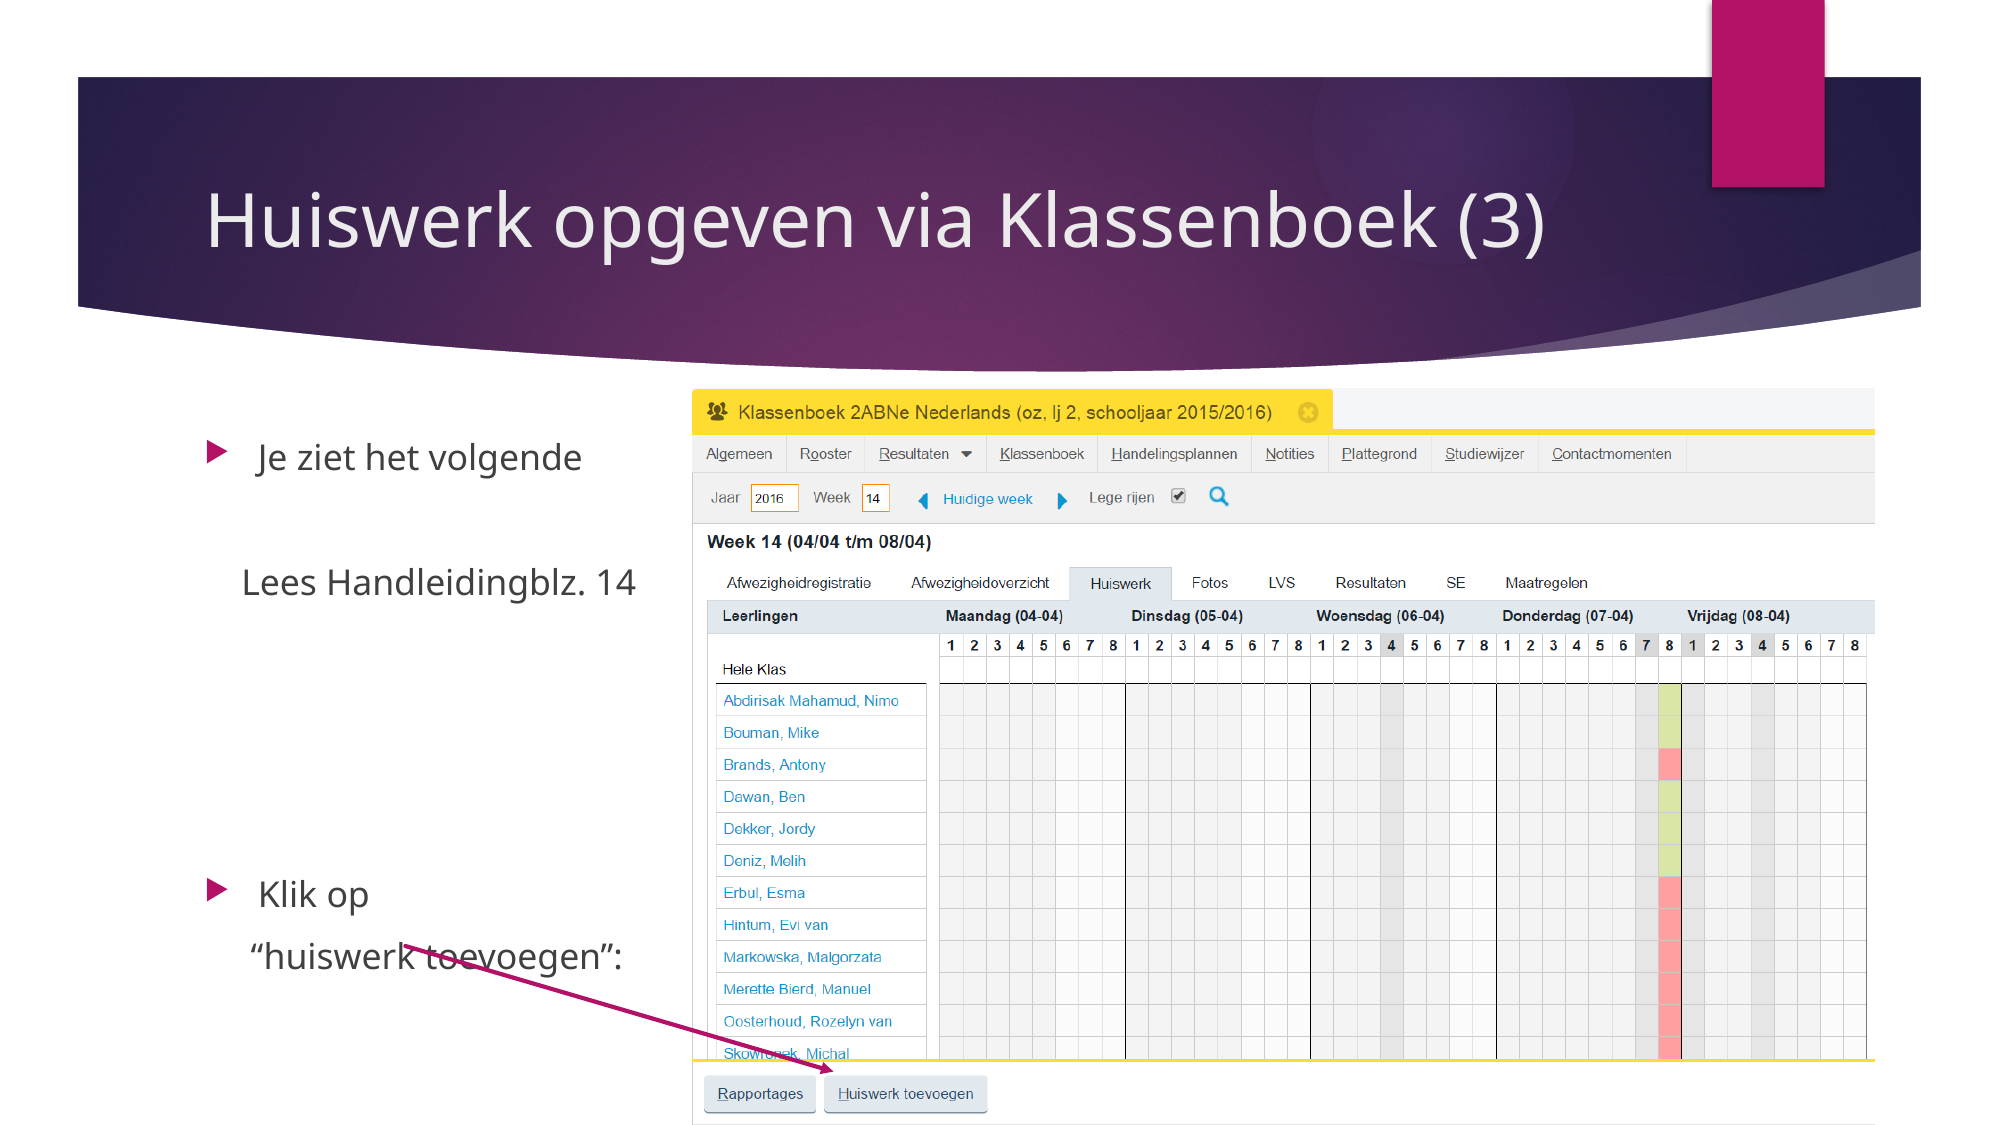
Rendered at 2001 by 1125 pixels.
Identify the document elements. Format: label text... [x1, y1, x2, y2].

picture [692, 388, 1875, 1125]
list Je ziet het volgende scherm: Lees Handleidingblz. 14 Klik op “huiswerk toevoegen”: [189, 427, 686, 988]
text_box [405, 945, 834, 1072]
picture [834, 956, 840, 963]
title Huiswerk opgeven via Klassenboek (3) [189, 159, 1627, 276]
